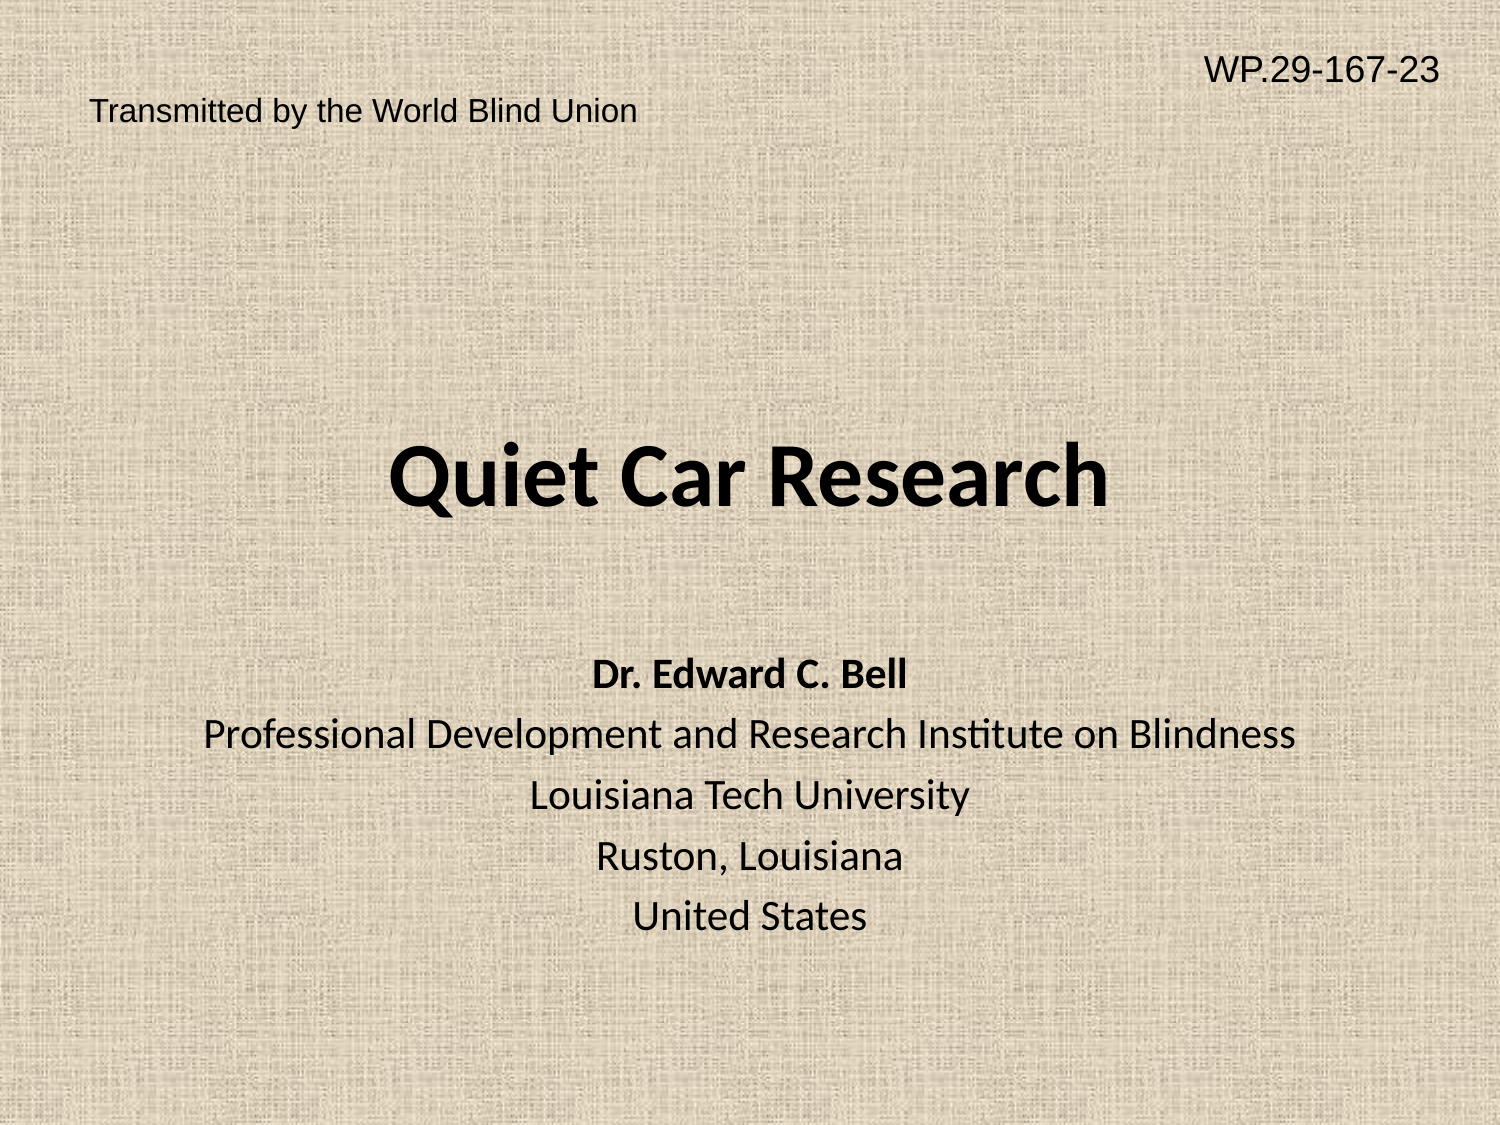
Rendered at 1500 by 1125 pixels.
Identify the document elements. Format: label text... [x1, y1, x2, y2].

picture [0, 0, 1500, 1125]
text_box Transmitted by the World Blind Union [74, 81, 700, 137]
title Quiet Car Research [112, 349, 1388, 591]
text_box WP.29-167-23 [1189, 37, 1456, 98]
subtitle Dr. Edward C. Bell Professional Development and Research Institute on Blindness Louisiana Tech University Ruston, Louisiana United States [187, 637, 1313, 988]
